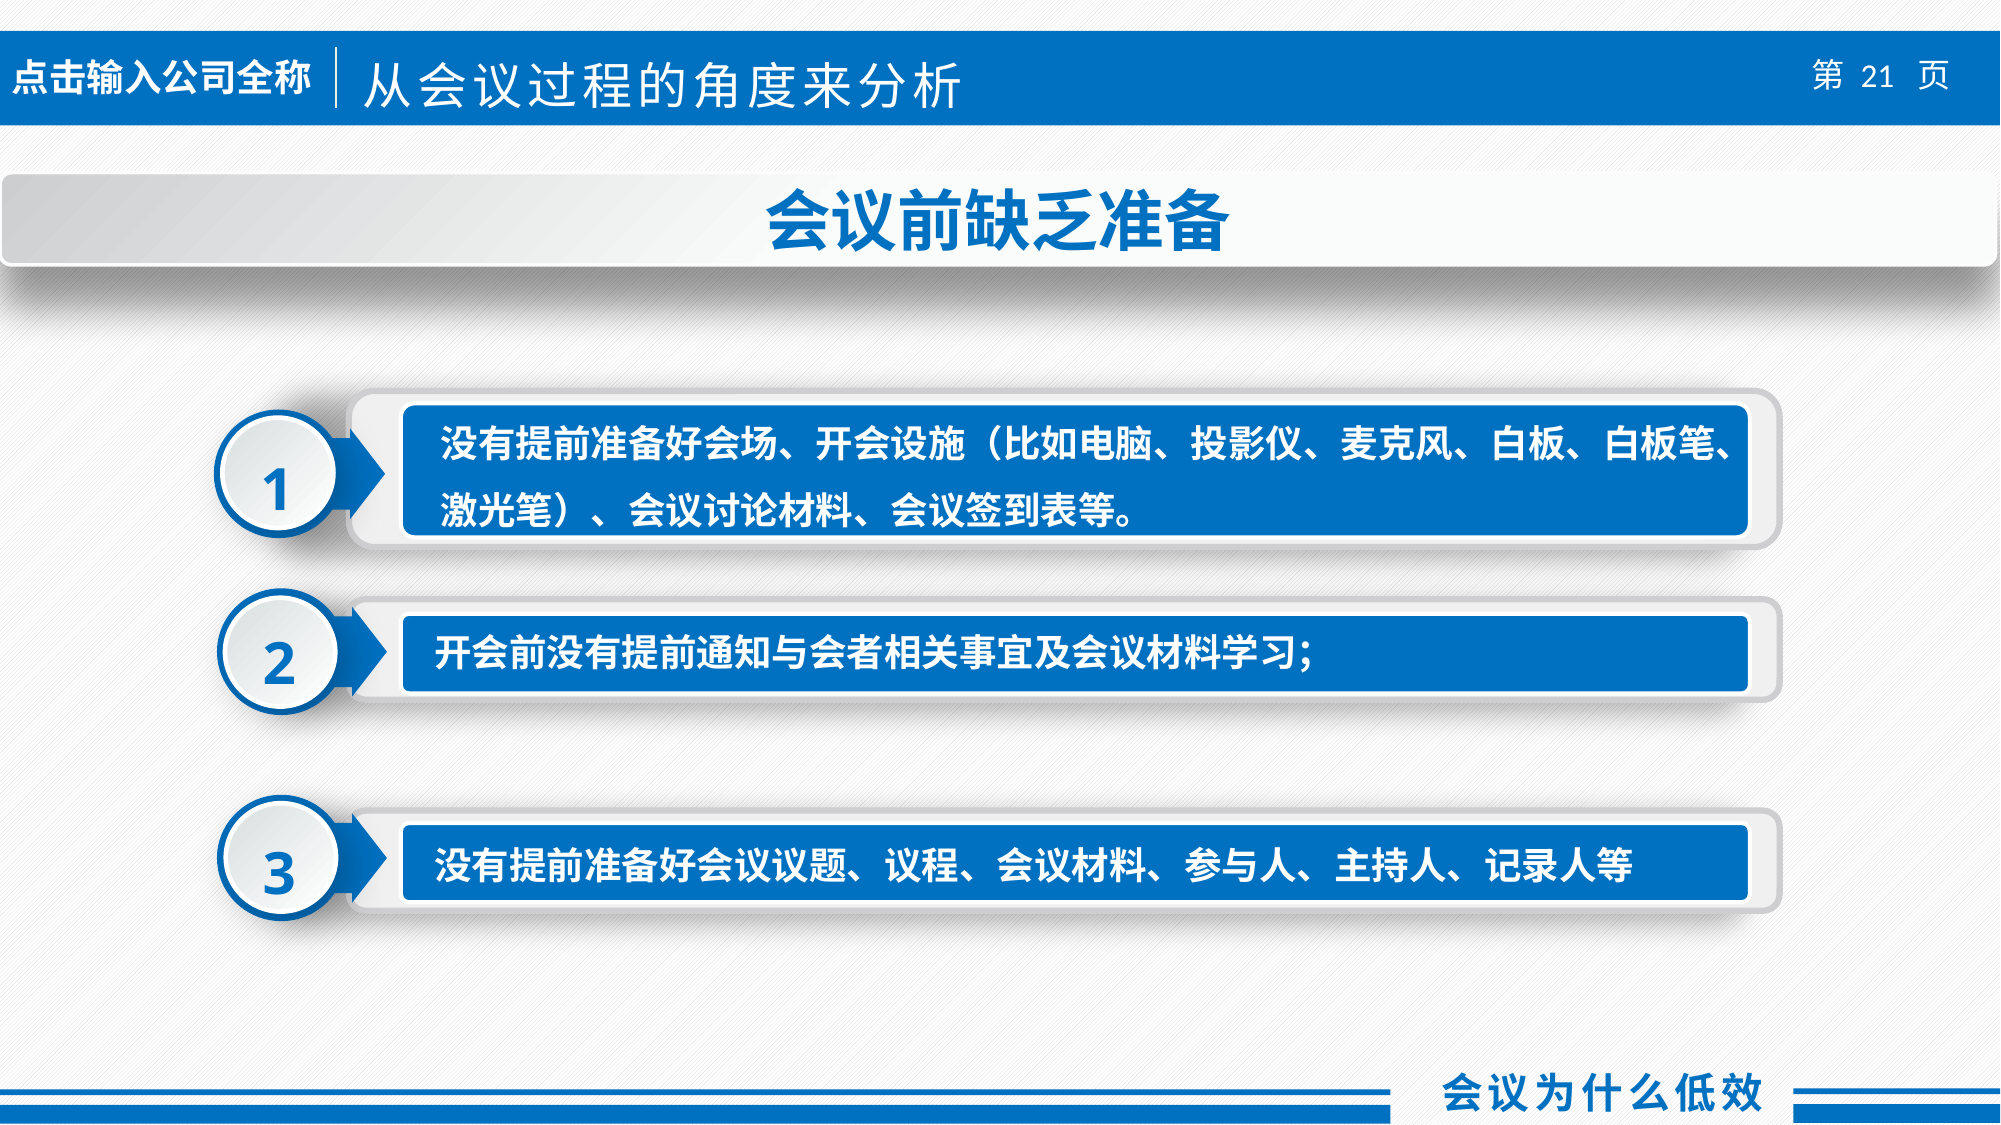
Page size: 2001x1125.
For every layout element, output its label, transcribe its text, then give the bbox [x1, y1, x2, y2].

text_box 没有提前准备好会议议题、议程、会议材料、参与人、主持人、记录人等 [419, 834, 1750, 895]
text_box [352, 813, 387, 880]
text_box [334, 633, 338, 672]
text_box [334, 836, 339, 879]
text_box [352, 606, 387, 675]
text_box 3 [225, 816, 334, 914]
text_box [1739, 401, 1753, 540]
text_box 1 [222, 432, 332, 530]
text_box 没有提前准备好会场、开会设施（比如电脑、投影仪、麦克风、白板、白板笔、激光笔）、会议讨论材料、会议签到表等。 [425, 389, 1739, 540]
text_box 开会前没有提前通知与会者相关事宜及会议材料学习； [419, 621, 1532, 682]
text_box [398, 611, 1753, 696]
text_box [349, 597, 1782, 702]
text_box [332, 453, 336, 493]
text_box [398, 401, 425, 540]
text_box [350, 428, 386, 499]
text_box 会议前缺乏准备 [0, 170, 1998, 267]
text_box [247, 595, 314, 606]
text_box [346, 388, 1782, 550]
text_box [242, 801, 320, 816]
text_box 2 [225, 606, 334, 704]
text_box [257, 704, 303, 709]
text_box [237, 415, 319, 432]
text_box [398, 820, 1753, 905]
text_box [353, 808, 1782, 913]
